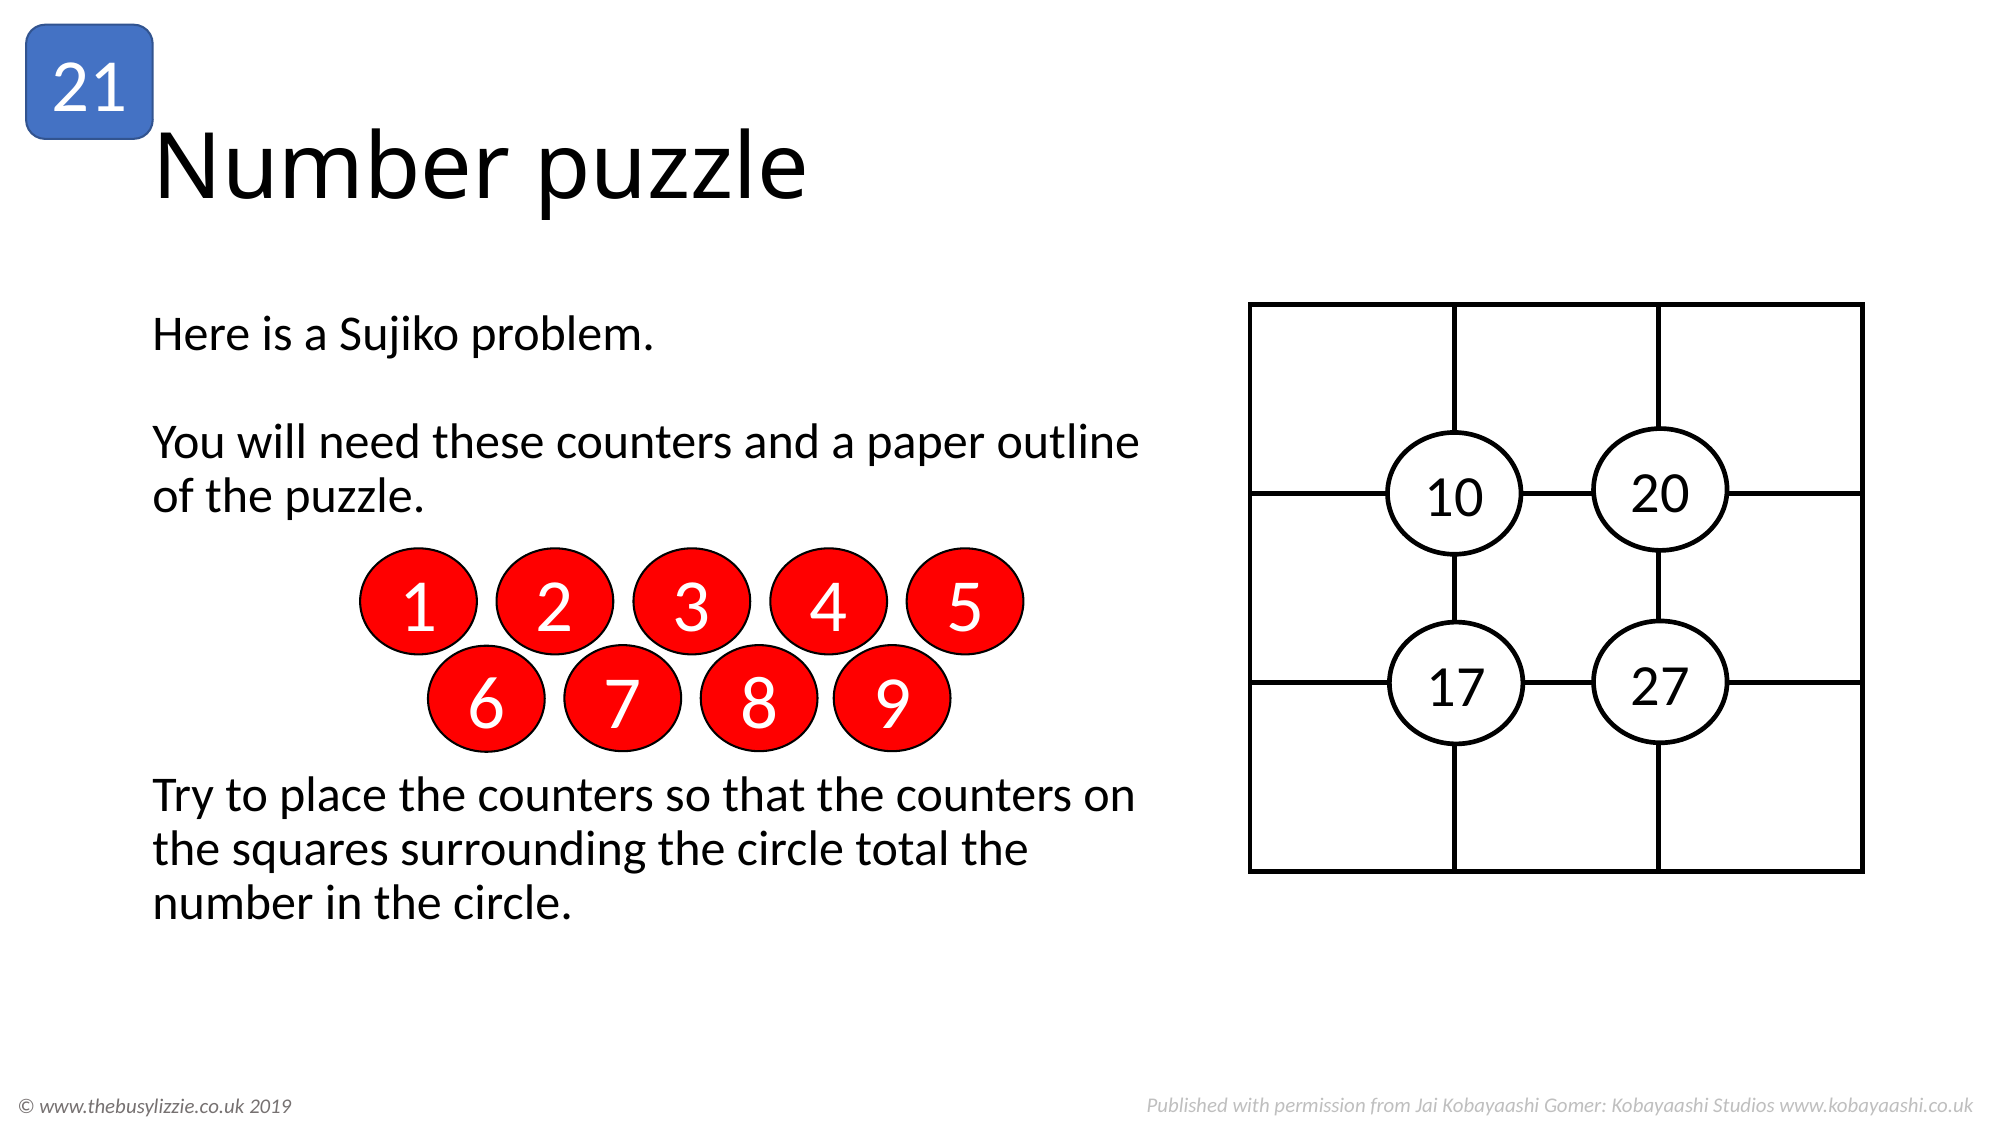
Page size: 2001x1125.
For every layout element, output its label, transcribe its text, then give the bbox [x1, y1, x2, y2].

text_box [360, 548, 1024, 752]
text_box Published with permission from Jai Kobayaashi Gomer: Kobayaashi Studios www.kobayaashi.co.uk [1131, 1084, 2000, 1125]
text_box 21 [25, 23, 154, 140]
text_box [1250, 304, 1863, 872]
list Here is a Sujiko problem. You will need these counters and a paper outline of the puzzle. Try to place the counters so that the counters on the squares surrounding the circle total the number in the circle. [137, 299, 1186, 1049]
title Number puzzle [137, 59, 1863, 278]
text_box © www.thebusylizzie.co.uk 2019 [2, 1085, 311, 1125]
